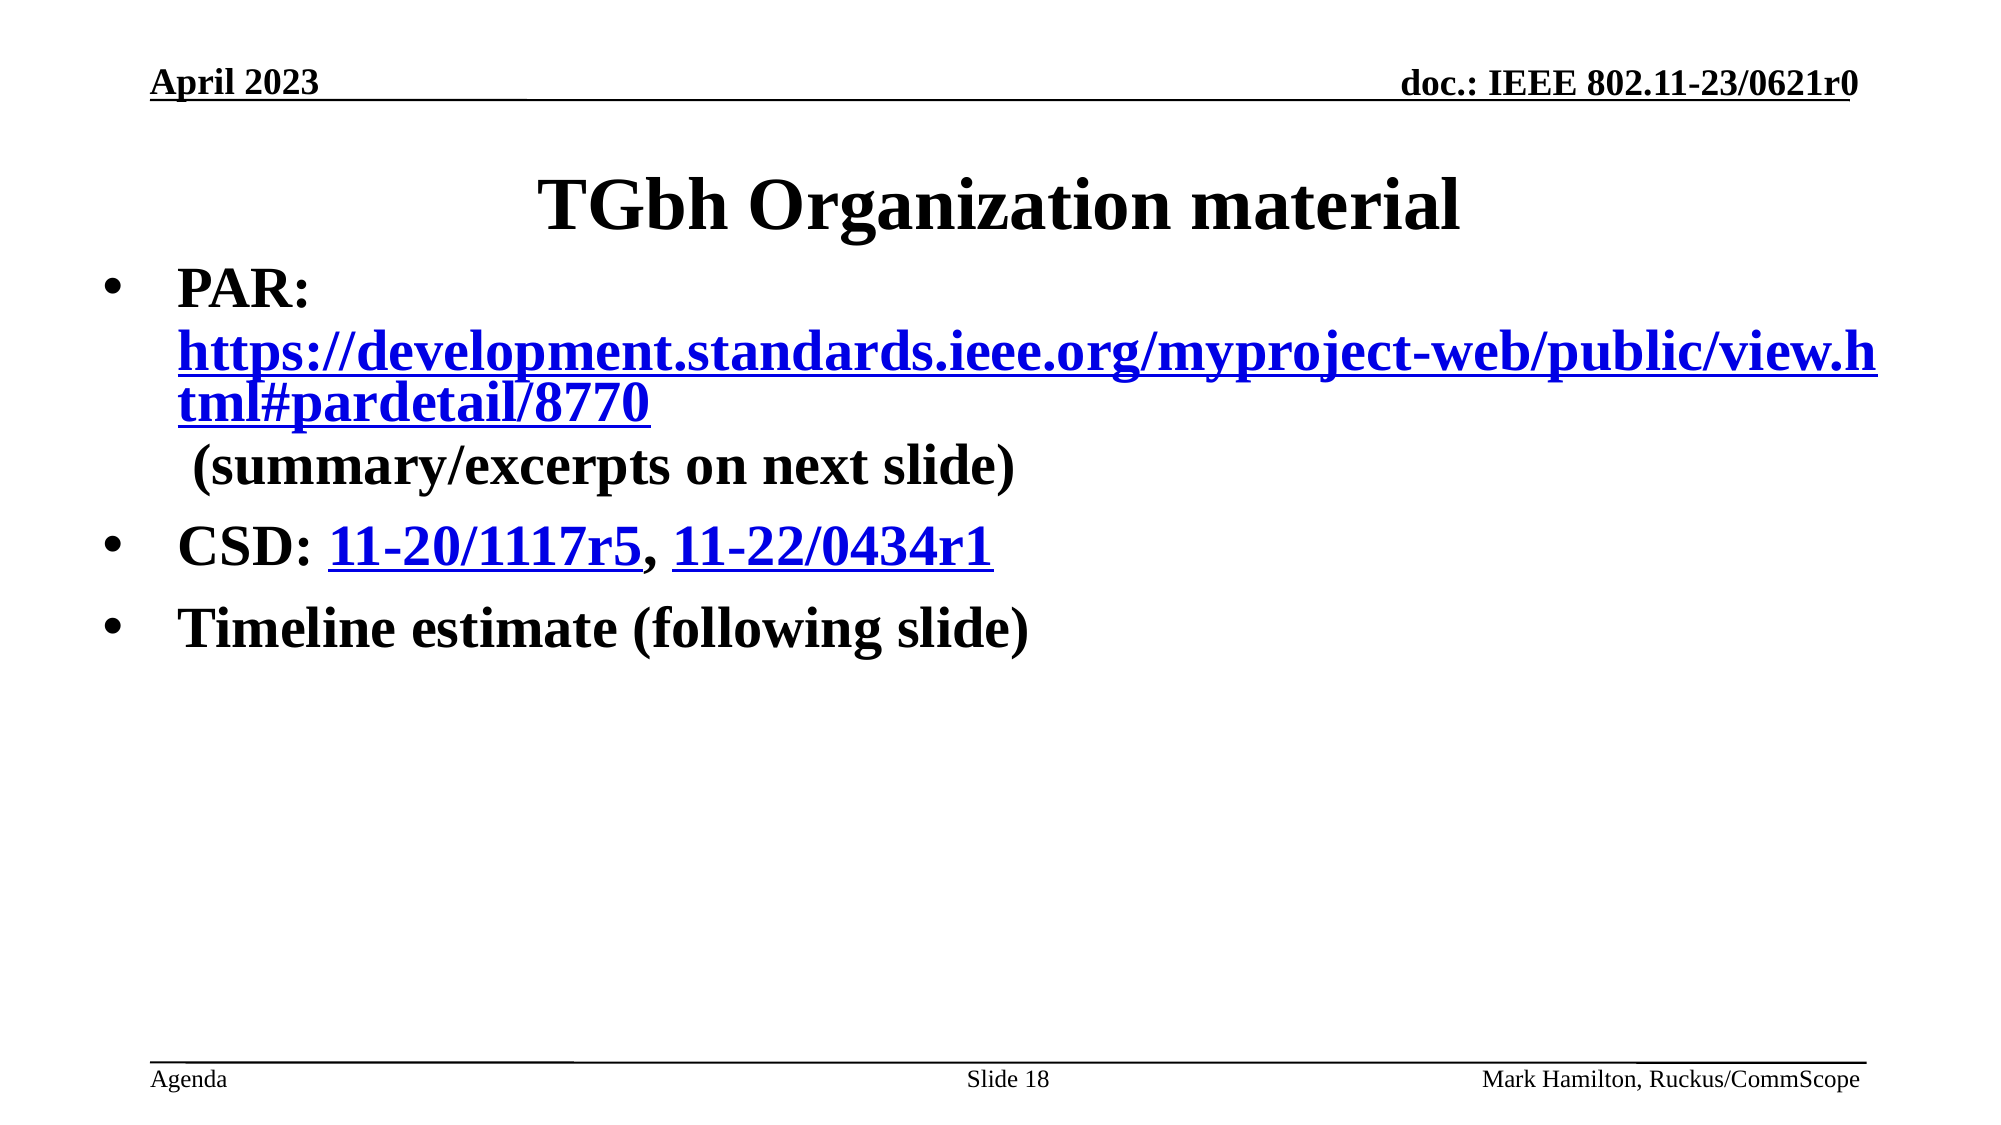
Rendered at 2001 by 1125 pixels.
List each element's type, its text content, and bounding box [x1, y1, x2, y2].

slide_number Slide 18 [950, 1061, 1067, 1123]
list PAR: https://development.standards.ieee.org/myproject-web/public/view.html#pardetail/8770 (summary/excerpts on next slide) CSD: 11-20/1117r5, 11-22/0434r1 Timeline estimate (following slide) [87, 249, 1901, 1063]
title TGbh Organization material [149, 112, 1850, 249]
